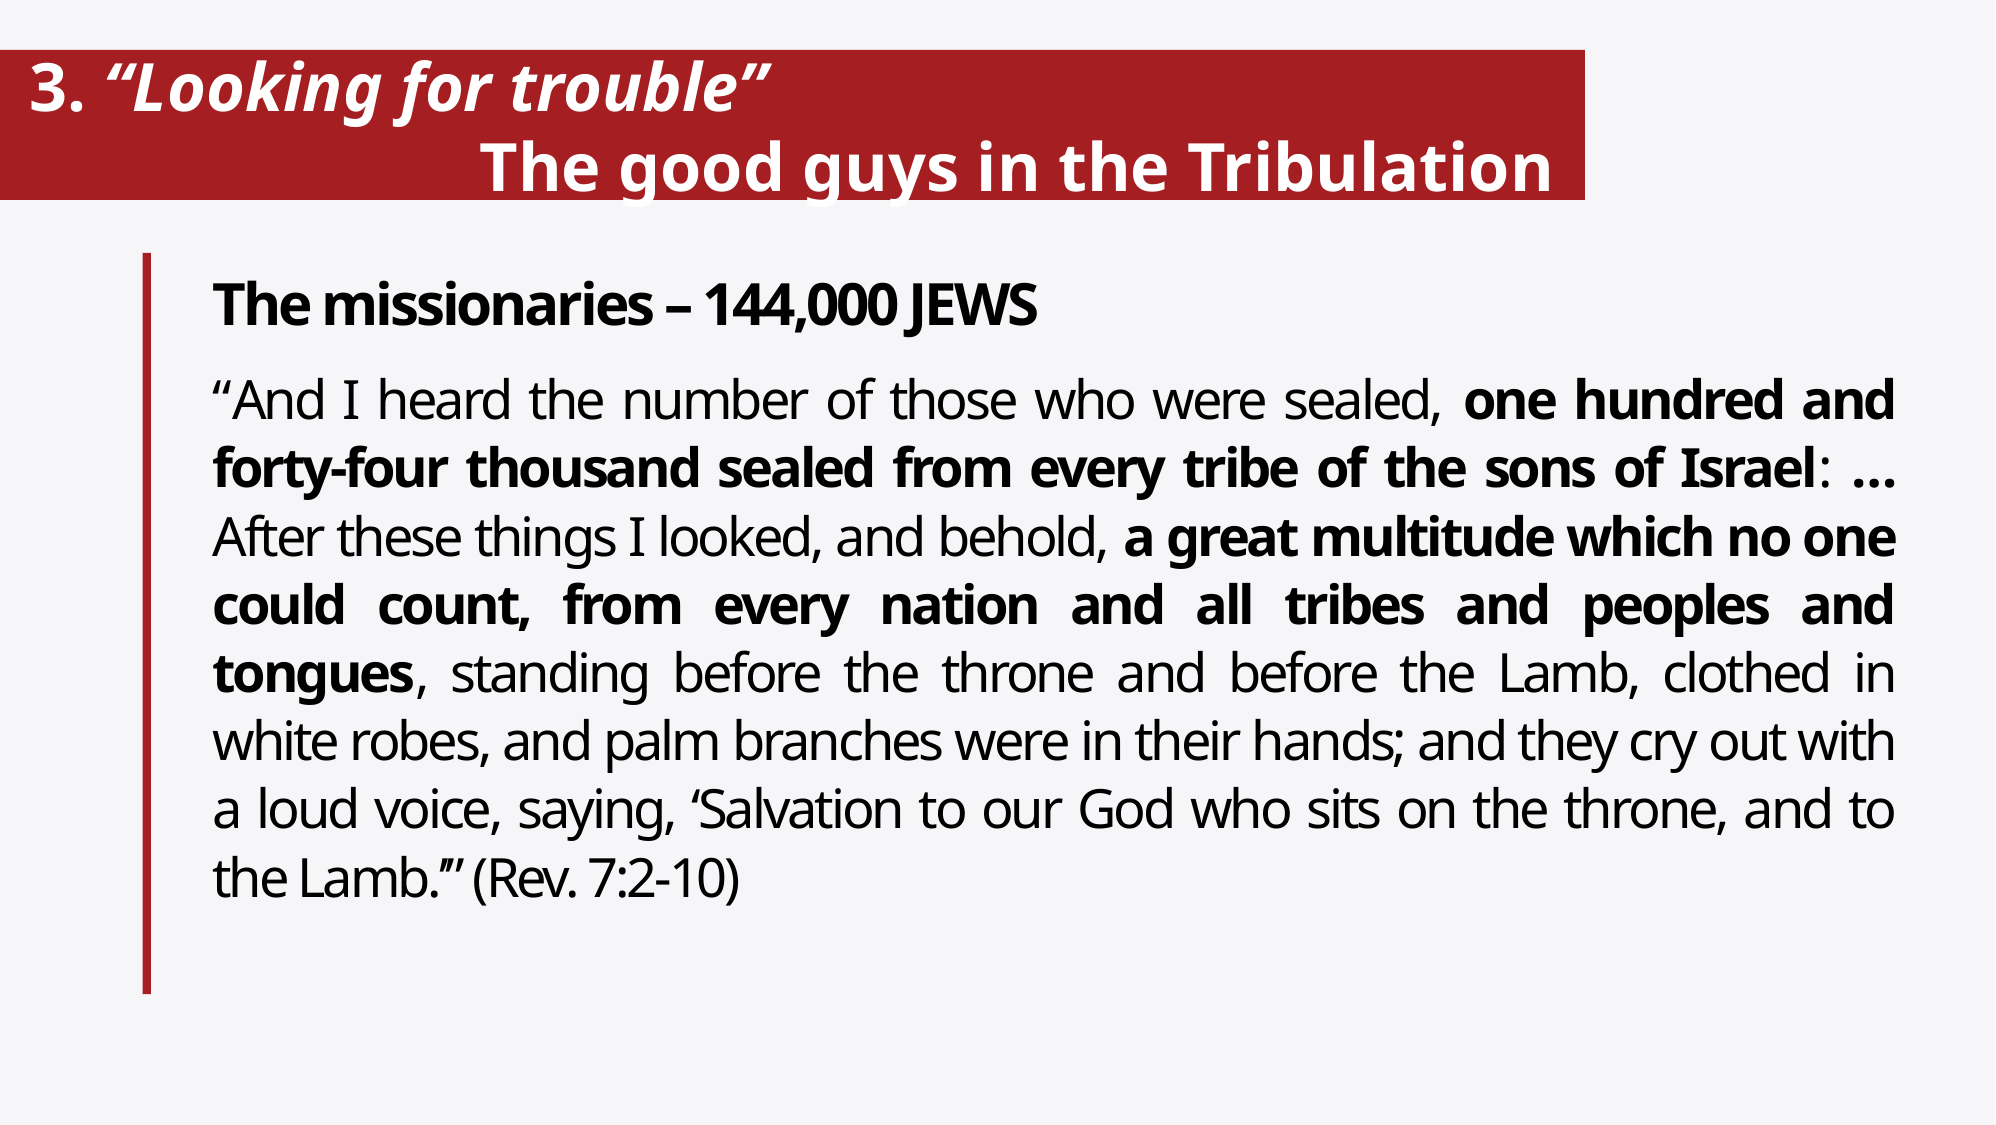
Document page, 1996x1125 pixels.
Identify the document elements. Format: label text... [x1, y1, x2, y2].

title 3. “Looking for trouble” The good guys in the Tribulation [14, 62, 1810, 188]
subtitle The missionaries – 144,000 JEWS “And I heard the number of those who were sealed, one hundred and forty-four thousand sealed from every tribe of the sons of Israel: … After these things I looked, and behold, a great multitude which no one could count, from every nation and all tribes and peoples and tongues, standing before the throne and before the Lamb, clothed in white robes, and palm branches were in their hands; and they cry out with a loud voice, saying, ‘Salvation to our God who sits on the throne, and to the Lamb.’” (Rev. 7:2-10) [197, 249, 1910, 1000]
